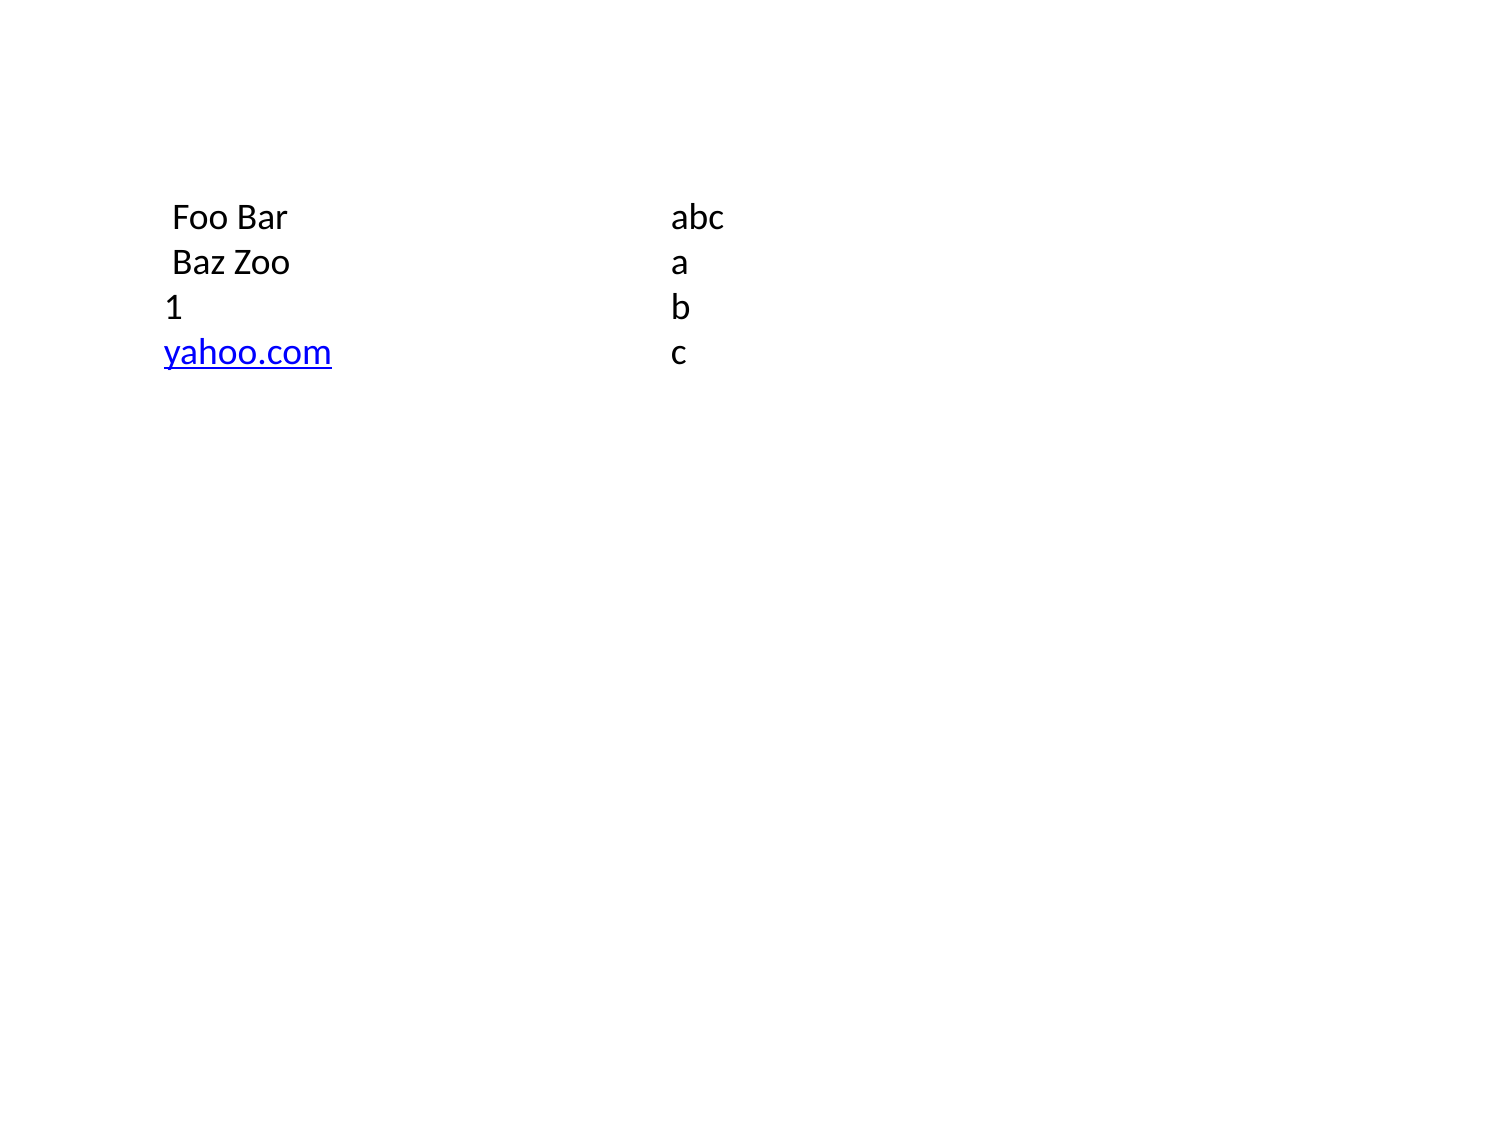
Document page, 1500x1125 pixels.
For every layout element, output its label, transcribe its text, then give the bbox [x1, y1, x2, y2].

text_box abc a b c [656, 184, 740, 380]
text_box Foo Bar Baz Zoo 1 yahoo.com [149, 184, 348, 380]
